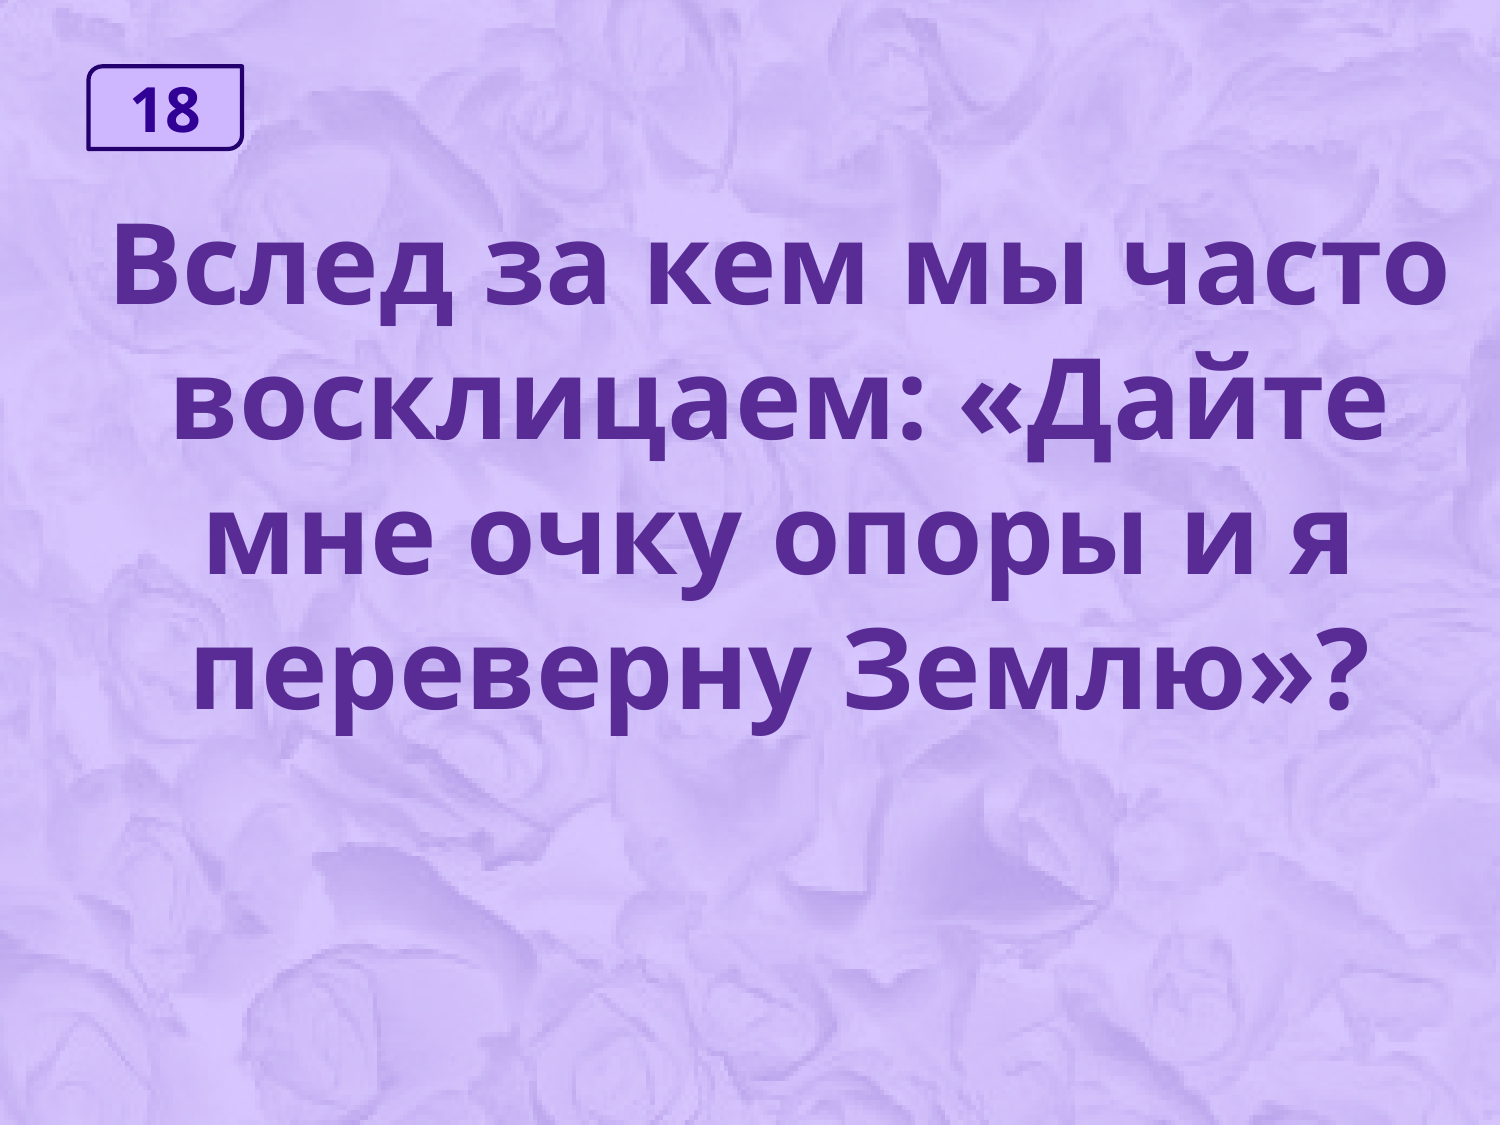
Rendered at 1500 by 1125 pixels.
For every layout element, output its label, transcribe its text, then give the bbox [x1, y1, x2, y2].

text_box Вслед за кем мы часто восклицаем: «Дайте мне очку опоры и я переверну Землю»? [88, 184, 1471, 740]
text_box 18 [86, 64, 245, 152]
